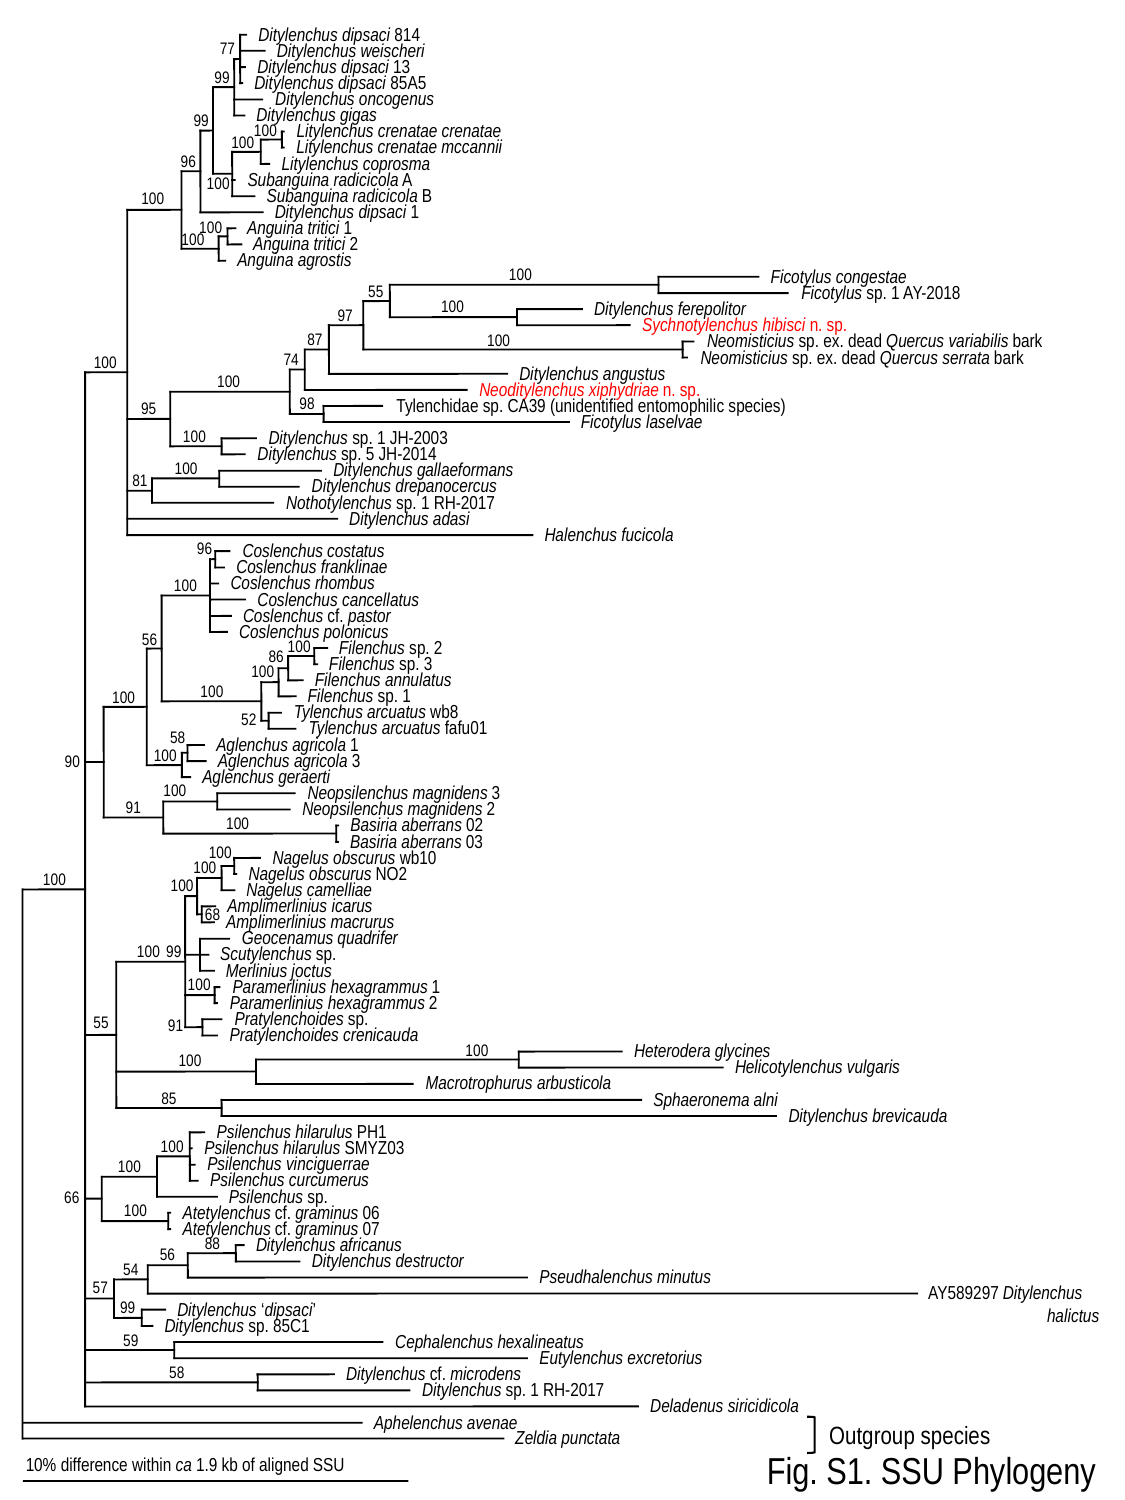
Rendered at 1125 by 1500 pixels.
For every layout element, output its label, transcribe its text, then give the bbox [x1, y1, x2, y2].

text_box 100 [199, 216, 223, 237]
text_box Psilenchus vinciguerrae [207, 1152, 370, 1175]
text_box Ditylenchus gigas [256, 102, 378, 126]
text_box 59 [123, 1329, 139, 1350]
text_box 58 [169, 1361, 185, 1382]
text_box 96 [180, 151, 196, 172]
text_box Coslenchus polonicus [239, 619, 389, 642]
text_box Tylenchidae sp. CA39 (unidentified entomophilic species) [396, 393, 786, 417]
text_box 100 [231, 131, 255, 152]
text_box Macrotrophurus arbusticola [425, 1071, 612, 1094]
text_box Psilenchus hilarulus SMYZ03 [204, 1135, 405, 1159]
text_box 100 [193, 856, 217, 877]
text_box Ditylenchus oncogenus [275, 86, 435, 110]
text_box 100 [141, 188, 165, 209]
text_box Atetylenchus cf. graminus 06 [182, 1200, 380, 1216]
text_box Aphelenchus avenae [373, 1410, 518, 1433]
text_box 100 [163, 780, 187, 801]
text_box 100 [178, 1050, 202, 1071]
text_box Nagelus obscurus wb10 [272, 845, 437, 868]
text_box 100 [208, 842, 232, 863]
text_box 77 [219, 37, 236, 58]
text_box Filenchus sp. 1 [307, 684, 412, 700]
text_box 100 [153, 744, 177, 765]
text_box Ficotylus sp. 1 AY-2018 [801, 280, 961, 304]
text_box Anguina tritici 2 [253, 232, 359, 255]
text_box 91 [167, 1015, 184, 1036]
text_box Amplimerlinius icarus [227, 893, 373, 910]
text_box Scutylenchus sp. [220, 942, 337, 965]
text_box Amplimerlinius macrurus [226, 910, 395, 933]
text_box 100 [170, 874, 194, 895]
text_box Ditylenchus brevicauda [788, 1103, 948, 1127]
text_box Ditylenchus sp. 85C1 [164, 1313, 310, 1336]
text_box 56 [159, 1243, 176, 1264]
text_box 100 [136, 940, 161, 961]
text_box Coslenchus costatus [242, 538, 385, 554]
text_box Ditylenchus gallaeformans [333, 458, 514, 481]
text_box Ditylenchus sp. 1 JH-2003 [268, 425, 448, 449]
text_box Ditylenchus dipsaci 814 [258, 22, 421, 45]
text_box 85 [161, 1087, 177, 1108]
text_box Geocenamus quadrifer [241, 926, 398, 949]
text_box 100 [42, 868, 67, 889]
text_box Nothotylenchus sp. 1 RH-2017 [286, 490, 495, 513]
text_box Pratylenchoides sp. [234, 1006, 369, 1022]
text_box Ficotylus congestae [770, 264, 907, 288]
text_box Ditylenchus ferepolitor [594, 296, 747, 320]
text_box 100 [174, 457, 198, 478]
text_box 100 [187, 973, 212, 994]
text_box Litylenchus crenatae mccannii [296, 135, 503, 158]
text_box 58 [170, 727, 186, 748]
text_box Litylenchus coprosma [281, 151, 431, 174]
text_box Filenchus sp. 2 [338, 635, 443, 659]
text_box 66 [64, 1186, 80, 1207]
text_box Anguina agrostis [237, 248, 352, 271]
text_box Neopsilenchus magnidens 3 [307, 780, 501, 804]
text_box Coslenchus cancellatus [257, 587, 420, 610]
text_box Paramerlinius hexagrammus 2 [229, 990, 438, 1014]
text_box 68 [205, 903, 221, 924]
text_box Ditylenchus ‘dipsaci’ [177, 1297, 317, 1320]
text_box 99 [166, 940, 182, 961]
text_box Tylenchus arcuatus fafu01 [308, 716, 492, 739]
text_box Ditylenchus drepanocercus [311, 474, 497, 497]
text_box Merlinius joctus [225, 958, 332, 982]
text_box Ditylenchus sp. 1 RH-2017 [422, 1378, 605, 1401]
text_box 100 [173, 574, 198, 595]
text_box 100 [251, 661, 275, 682]
text_box 90 [64, 750, 80, 771]
text_box Deladenus siricidicola [650, 1394, 800, 1417]
text_box Ditylenchus dipsaci 1 [274, 199, 420, 223]
text_box Nagelus obscurus NO2 [248, 861, 408, 885]
text_box 100 [200, 680, 224, 701]
text_box Pseudhalenchus minutus [539, 1264, 712, 1288]
text_box 100 [253, 119, 278, 140]
text_box Neomisticius sp. ex. dead Quercus serrata bark [700, 345, 1024, 369]
text_box Fig. S1. SSU Phylogeny [751, 1439, 1111, 1500]
text_box Coslenchus cf. pastor [243, 603, 391, 626]
text_box Neopsilenchus magnidens 2 [302, 796, 496, 820]
text_box 100 [487, 329, 511, 350]
text_box Aglenchus agricola 3 [217, 748, 361, 772]
text_box Sphaeronema alni [653, 1087, 778, 1110]
text_box Eutylenchus excretorius [539, 1345, 703, 1369]
text_box Filenchus sp. 3 [328, 651, 433, 668]
text_box 99 [120, 1297, 136, 1318]
text_box Psilenchus curcumerus [210, 1168, 370, 1191]
text_box Nagelus camelliae [246, 877, 373, 893]
text_box 100 [112, 686, 136, 707]
text_box 100 [225, 812, 250, 833]
text_box Helicotylenchus vulgaris [735, 1055, 901, 1078]
text_box 100 [117, 1155, 142, 1176]
text_box 86 [268, 645, 284, 666]
text_box 100 [160, 1136, 184, 1157]
text_box Neoditylenchus xiphydriae n. sp. [479, 377, 701, 393]
text_box 88 [204, 1232, 221, 1253]
text_box 74 [283, 348, 300, 369]
text_box Zeldia punctata [515, 1425, 621, 1449]
text_box 55 [93, 1012, 109, 1033]
text_box 98 [299, 393, 315, 414]
text_box 97 [337, 304, 353, 325]
text_box Sychnotylenchus hibisci n. sp. [642, 312, 848, 336]
text_box Pratylenchoides crenicauda [229, 1022, 419, 1046]
text_box 55 [368, 280, 384, 301]
text_box 56 [141, 628, 158, 649]
text_box Ditylenchus cf. microdens [346, 1361, 522, 1385]
text_box Ditylenchus dipsaci 85A5 [254, 70, 431, 94]
text_box 100 [217, 371, 241, 392]
text_box 100 [123, 1200, 148, 1221]
text_box Subanguina radicicola A [247, 167, 413, 190]
text_box 100 [181, 228, 205, 249]
text_box Coslenchus franklinae [236, 554, 388, 578]
text_box 100 [182, 425, 207, 446]
text_box 54 [123, 1258, 139, 1279]
text_box Ditylenchus adasi [349, 506, 470, 530]
text_box 100 [508, 263, 533, 284]
text_box 95 [141, 397, 157, 418]
text_box Atetylenchus cf. graminus 07 [182, 1216, 380, 1240]
text_box 57 [92, 1277, 109, 1298]
text_box Ditylenchus angustus [519, 361, 666, 377]
text_box Basiria aberrans 02 [350, 812, 484, 829]
text_box Basiria aberrans 03 [350, 829, 484, 852]
text_box Aglenchus geraerti [202, 764, 331, 788]
text_box Ditylenchus destructor [311, 1248, 464, 1272]
text_box Cephalenchus hexalineatus [395, 1329, 584, 1353]
text_box Outgroup species [814, 1412, 1006, 1439]
text_box Litylenchus crenatae crenatae [296, 119, 502, 135]
text_box Ficotylus laselvae [580, 409, 703, 433]
text_box 100 [440, 295, 465, 316]
text_box Paramerlinius hexagrammus 1 [232, 974, 441, 998]
text_box Anguina tritici 1 [247, 216, 353, 239]
text_box Ditylenchus africanus [256, 1232, 403, 1256]
text_box Ditylenchus weischeri [276, 38, 425, 62]
text_box [807, 1416, 814, 1439]
text_box Aglenchus agricola 1 [216, 732, 359, 756]
text_box 52 [241, 708, 257, 729]
text_box Ditylenchus dipsaci 13 [257, 54, 411, 70]
text_box 87 [307, 328, 323, 349]
text_box Psilenchus hilarulus PH1 [216, 1119, 387, 1135]
text_box Halenchus fucicola [544, 522, 674, 546]
text_box 100 [206, 173, 230, 194]
text_box 99 [193, 109, 209, 130]
text_box Heterodera glycines [634, 1038, 771, 1062]
text_box Tylenchus arcuatus wb8 [294, 700, 459, 723]
text_box AY589297 Ditylenchus halictus [928, 1281, 1100, 1327]
text_box 10% difference within ca 1.9 kb of aligned SSU [25, 1453, 345, 1476]
text_box Coslenchus rhombus [230, 570, 375, 594]
text_box Psilenchus sp. [228, 1184, 329, 1200]
text_box 96 [196, 537, 213, 558]
text_box 100 [93, 352, 117, 373]
text_box Filenchus annulatus [314, 668, 452, 691]
text_box 100 [287, 635, 311, 656]
text_box Ditylenchus sp. 5 JH-2014 [257, 441, 437, 465]
text_box 81 [132, 470, 148, 491]
text_box 91 [125, 796, 142, 817]
text_box 99 [214, 66, 230, 87]
text_box Subanguina radicicola B [266, 183, 433, 207]
text_box Neomisticius sp. ex. dead Quercus variabilis bark [707, 328, 1043, 352]
text_box 100 [465, 1039, 489, 1060]
